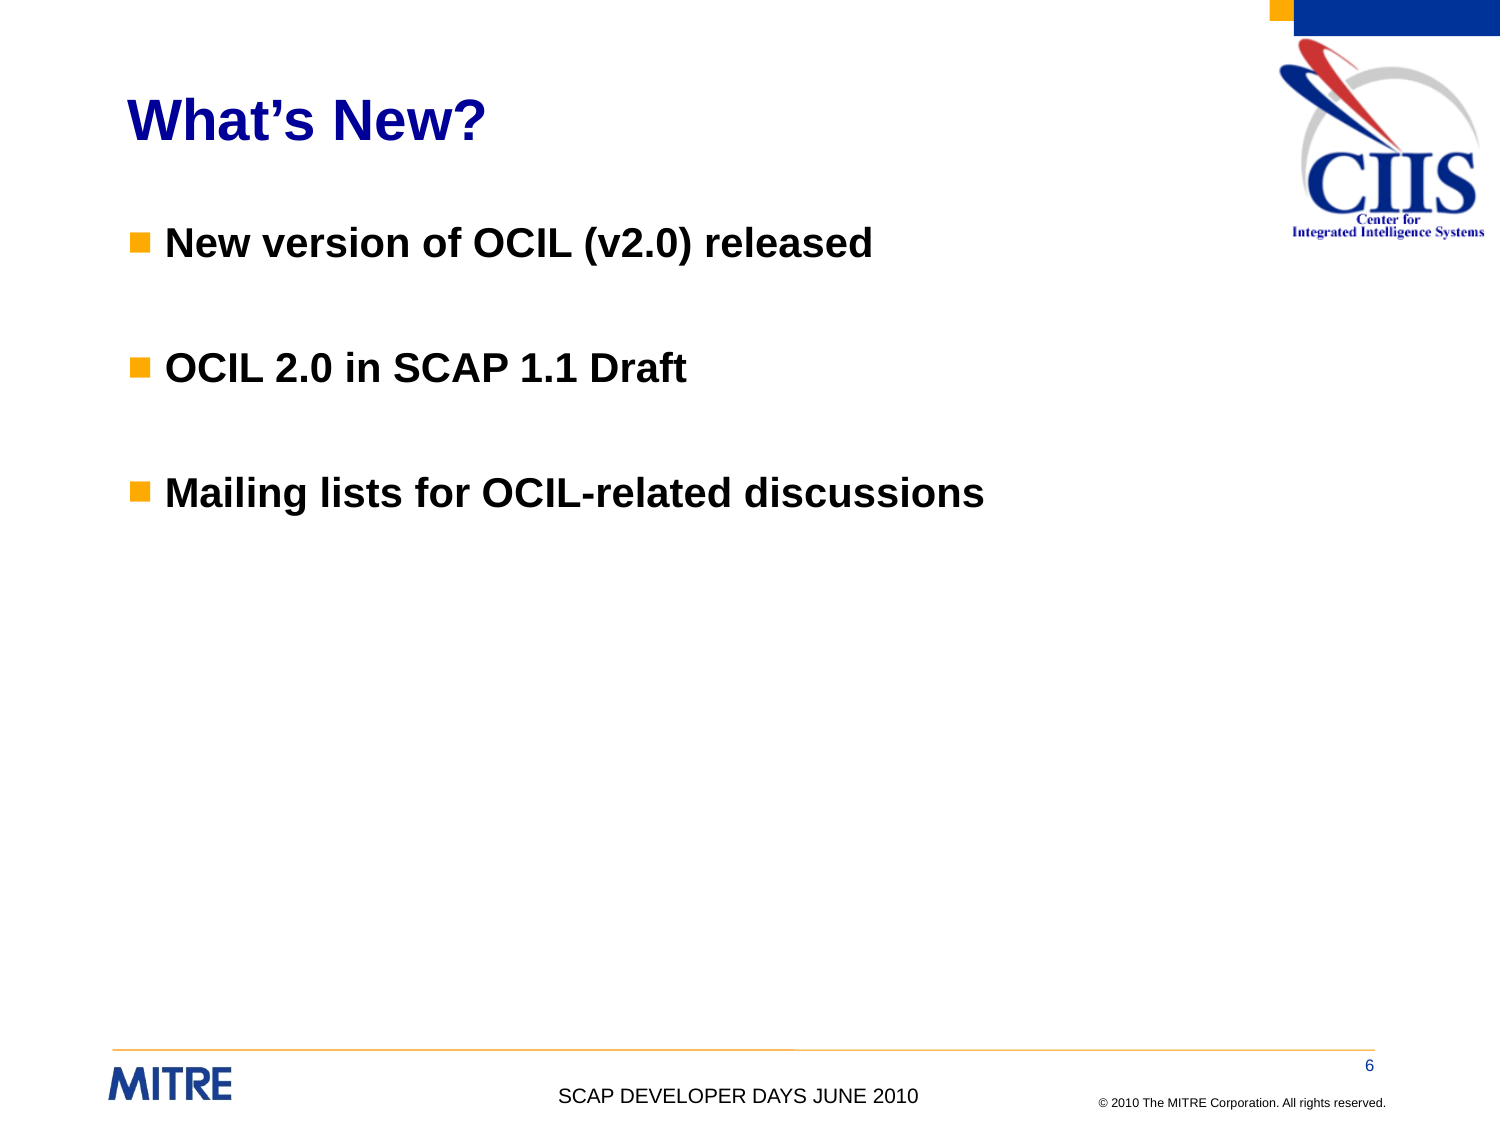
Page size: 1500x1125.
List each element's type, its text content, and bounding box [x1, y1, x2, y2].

list New version of OCIL (v2.0) released OCIL 2.0 in SCAP 1.1 Draft Mailing lists for OCIL-related discussions [112, 212, 1351, 1015]
picture [1275, 37, 1500, 241]
picture [103, 1064, 236, 1106]
slide_number 6 [1301, 1049, 1390, 1076]
title What’s New? [112, 45, 1375, 200]
